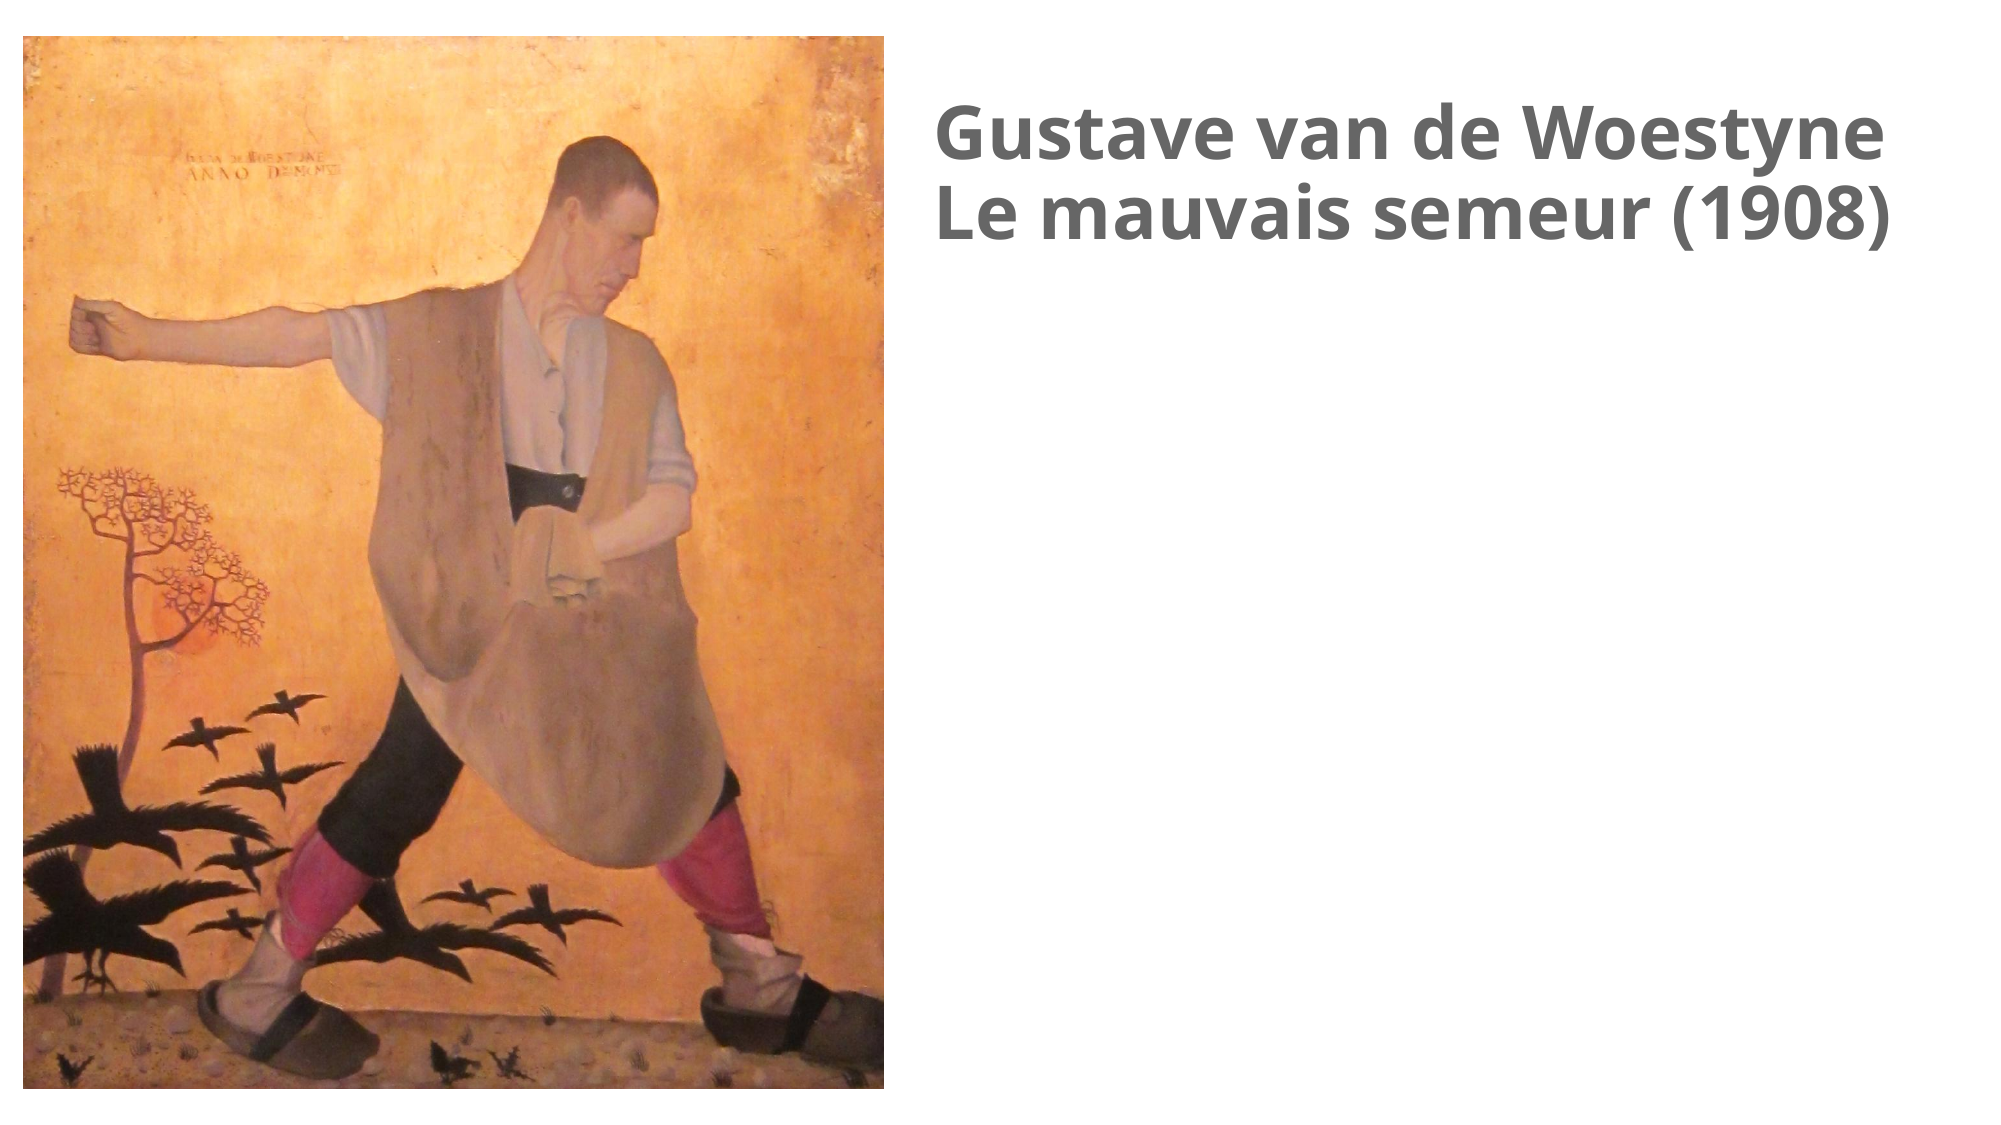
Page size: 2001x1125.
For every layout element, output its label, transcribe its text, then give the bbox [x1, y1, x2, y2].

picture [22, 36, 884, 1089]
title Gustave van de Woestyne Le mauvais semeur (1908) [919, 67, 1951, 285]
